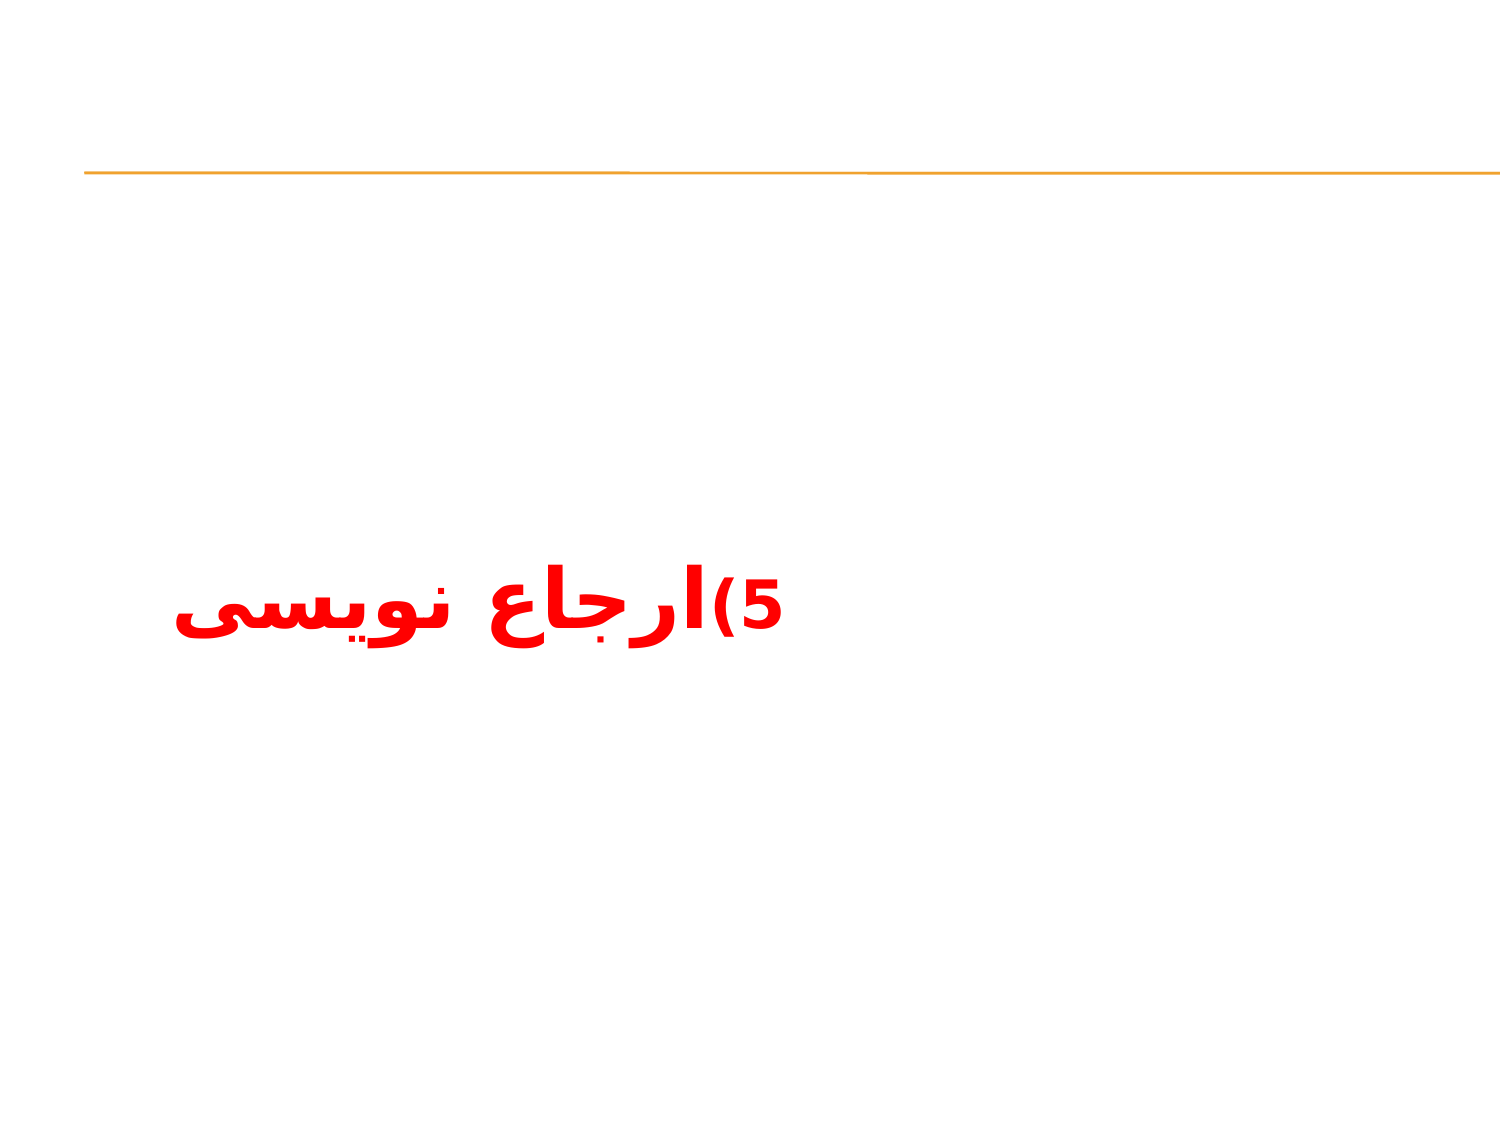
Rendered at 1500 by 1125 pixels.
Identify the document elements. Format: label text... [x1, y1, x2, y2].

list 5)ارجاع نویسی [50, 254, 1475, 998]
